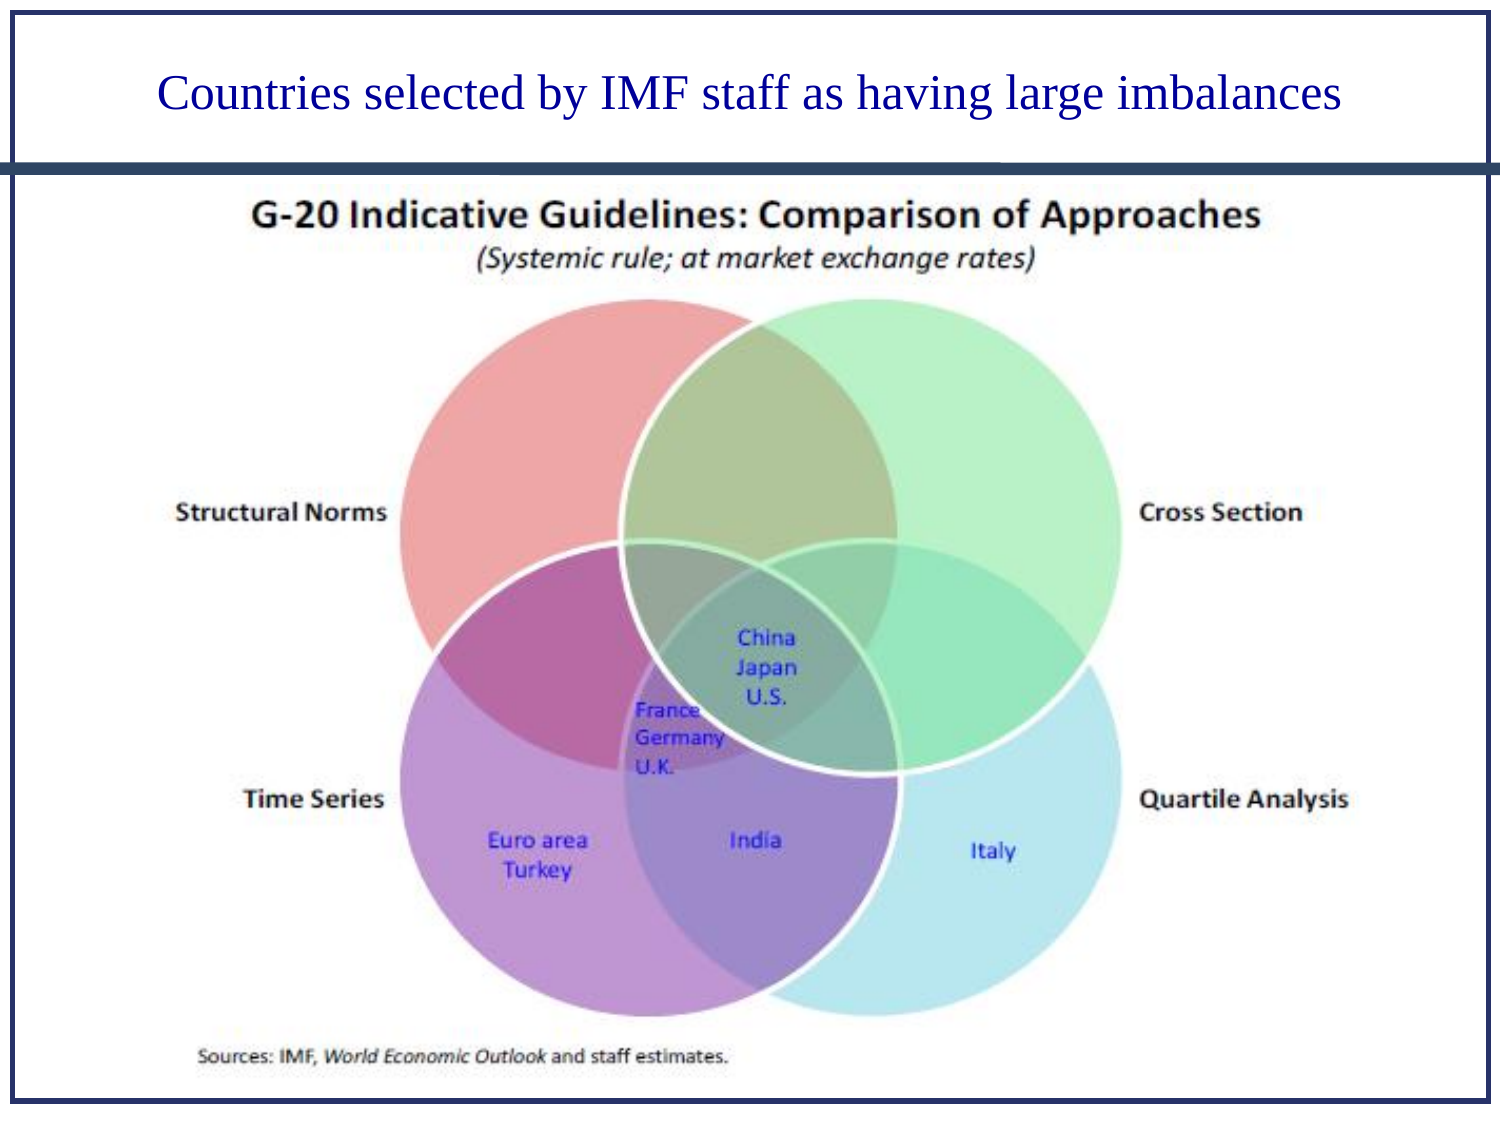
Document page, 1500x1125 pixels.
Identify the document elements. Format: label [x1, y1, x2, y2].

picture [111, 184, 1412, 1093]
text_box [12, 12, 1489, 168]
text_box [12, 169, 1489, 1101]
